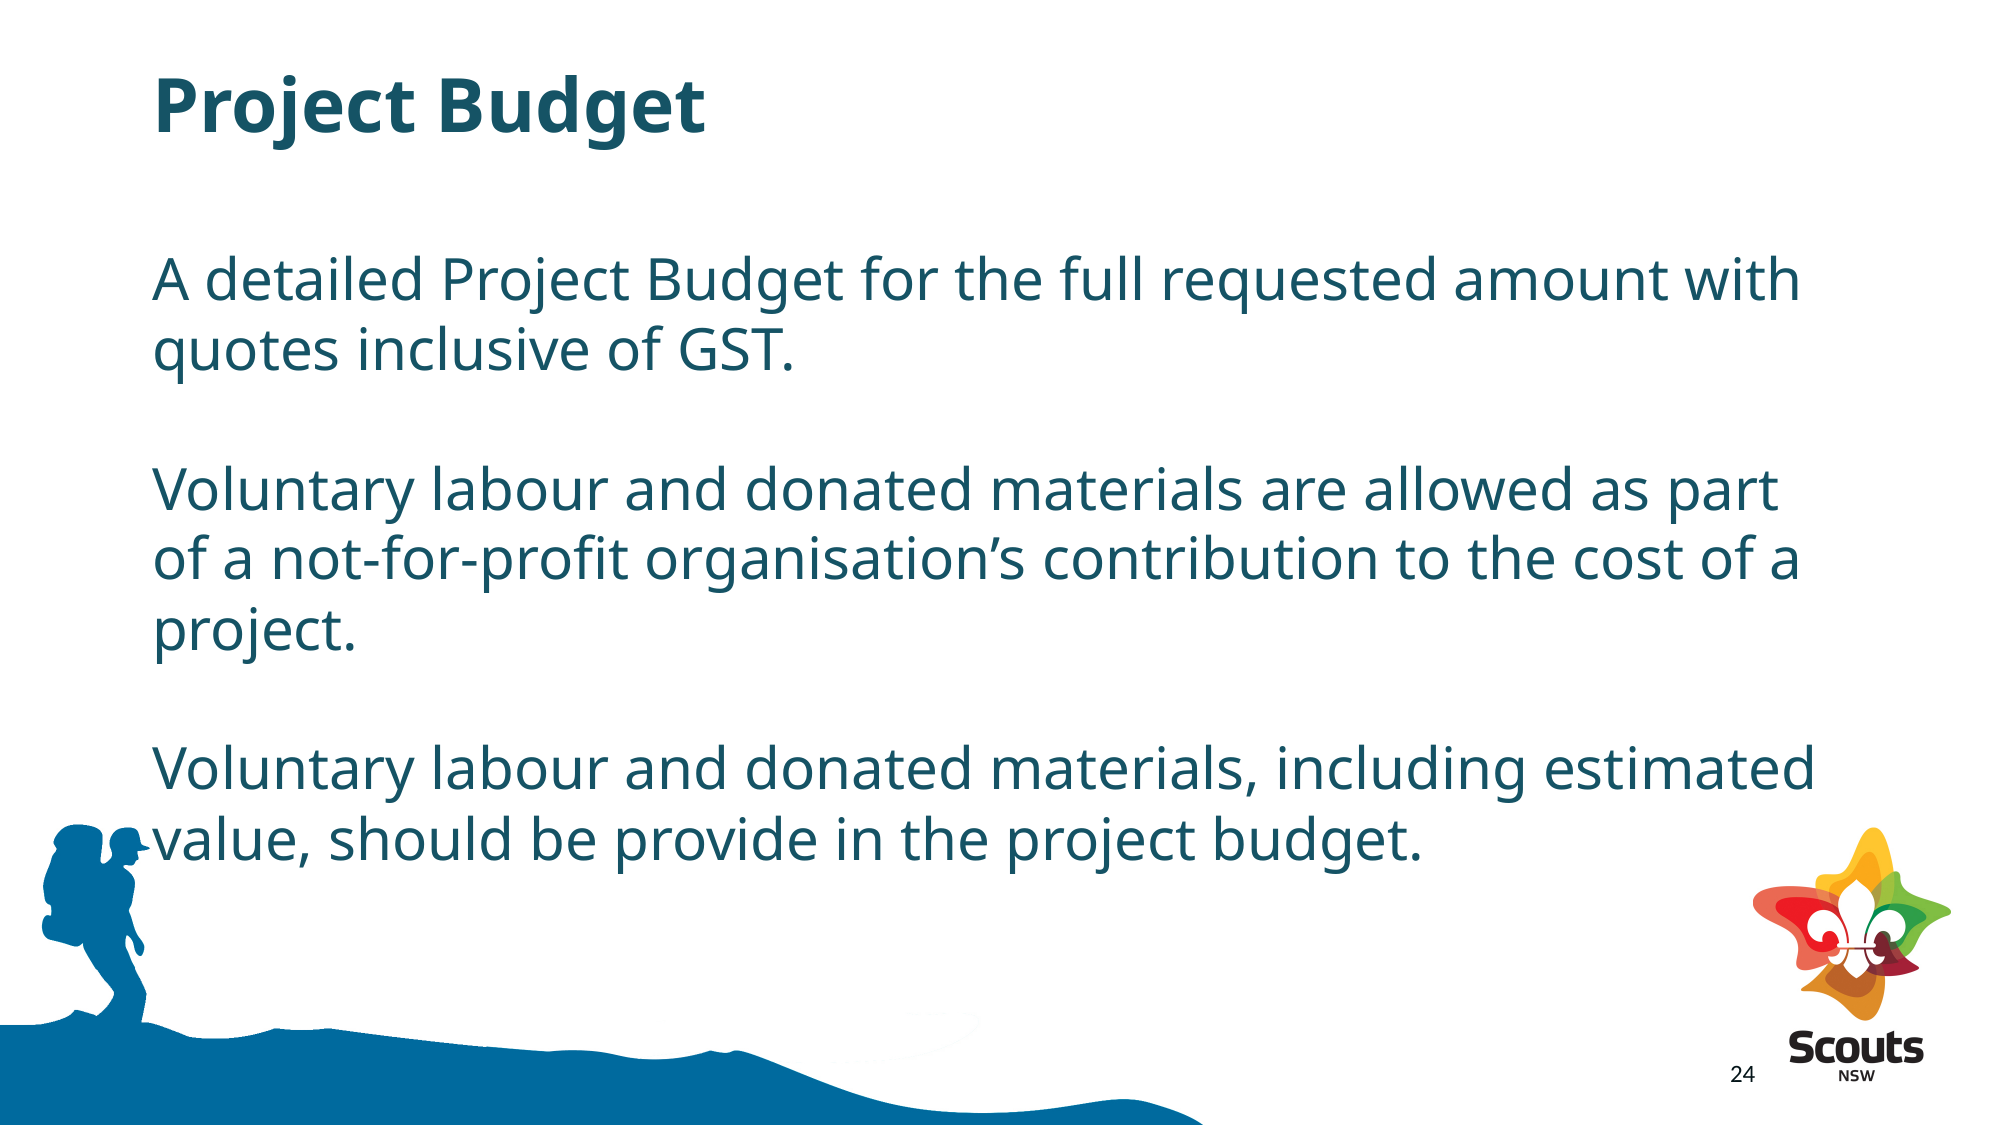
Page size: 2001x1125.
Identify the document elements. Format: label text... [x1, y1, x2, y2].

text_box A detailed Project Budget for the full requested amount with quotes inclusive of GST. Voluntary labour and donated materials are allowed as part of a not-for-profit organisation’s contribution to the cost of a project. Voluntary labour and donated materials, including estimated value, should be provide in the project budget. [137, 234, 1863, 879]
picture [0, 0, 2001, 1125]
title Project Budget [137, 0, 1863, 218]
slide_number 24 [1320, 1042, 1771, 1103]
